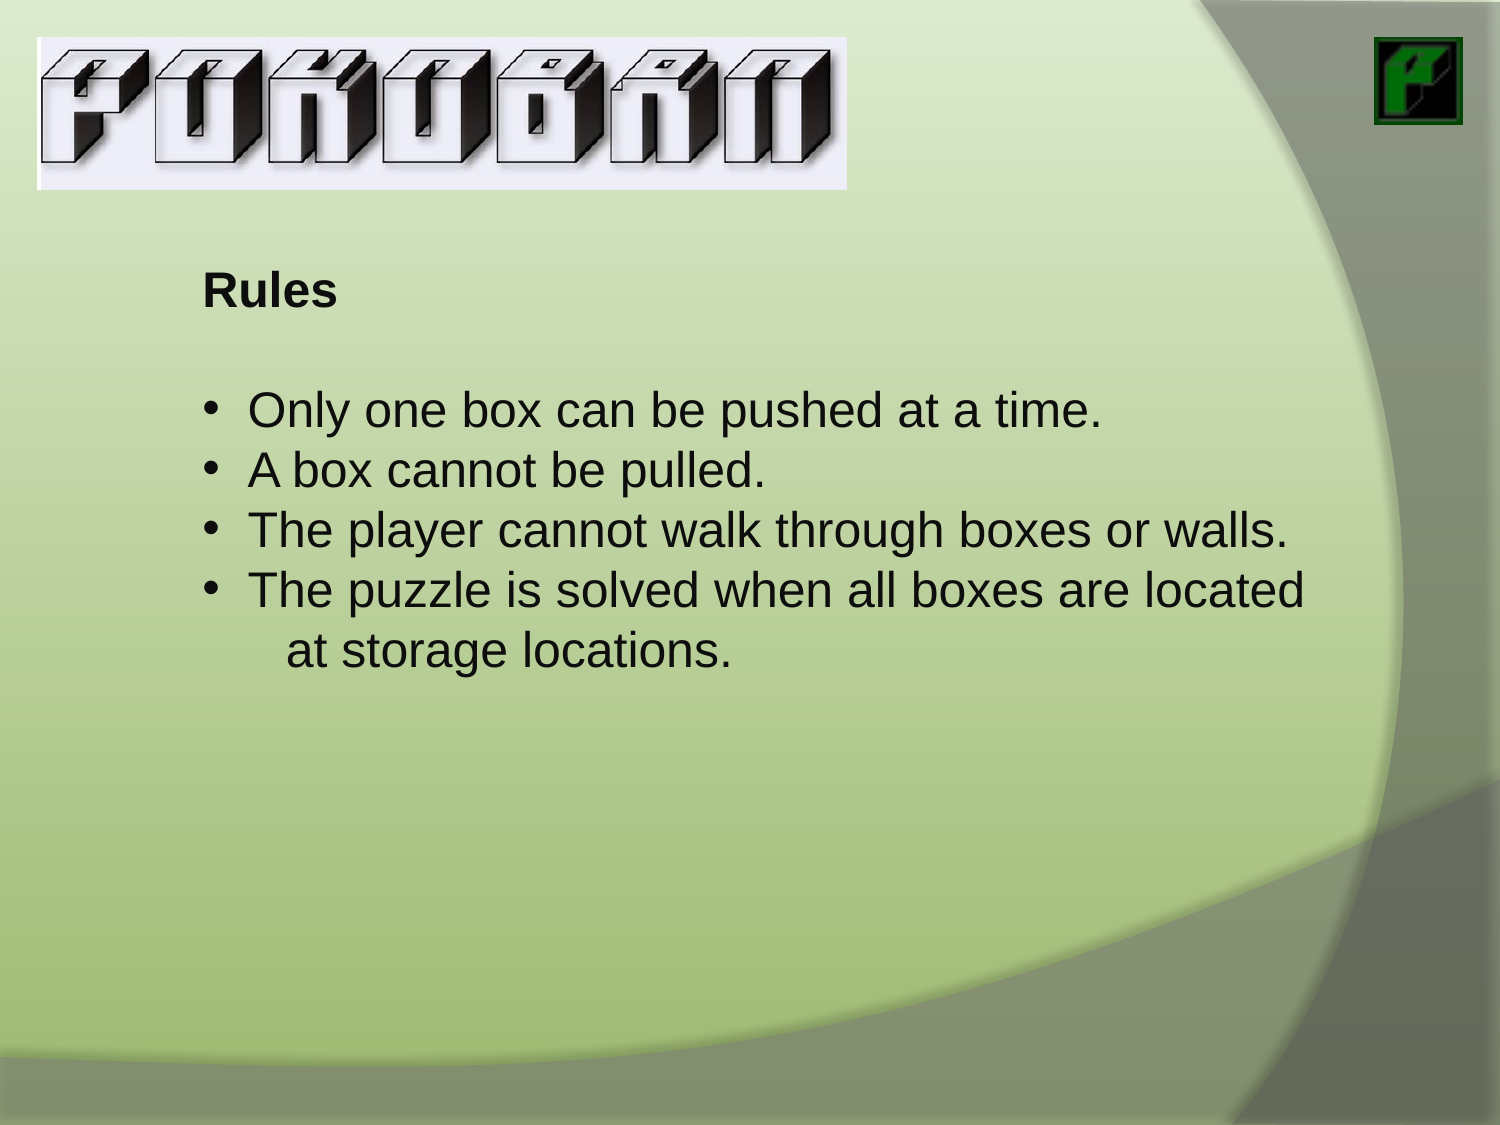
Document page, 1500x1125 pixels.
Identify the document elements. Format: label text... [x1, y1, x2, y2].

picture [1374, 37, 1463, 126]
picture [37, 37, 848, 191]
text_box Rules Only one box can be pushed at a time. A box cannot be pulled. The player cannot walk through boxes or walls. The puzzle is solved when all boxes are located at storage locations. [187, 249, 1363, 685]
